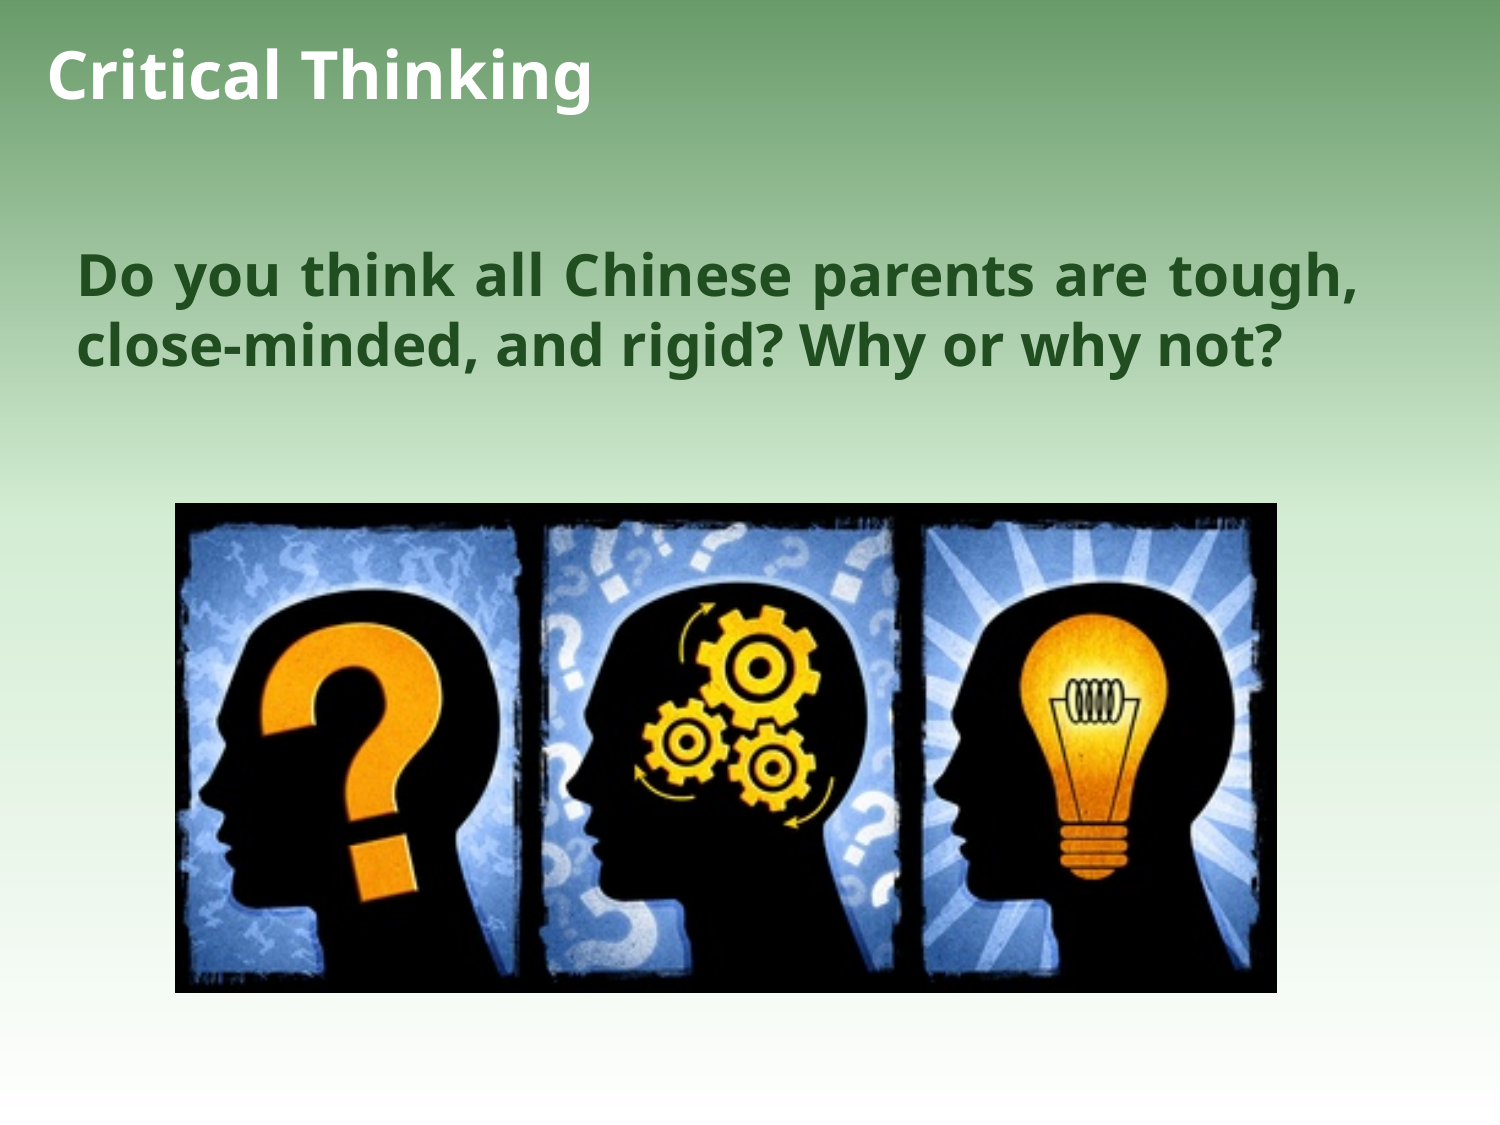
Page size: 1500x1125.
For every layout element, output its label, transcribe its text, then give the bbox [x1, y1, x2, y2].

title Do you think all Chinese parents are tough, close-minded, and rigid? Why or why not? [61, 257, 1375, 359]
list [174, 503, 1277, 994]
text_box Critical Thinking [13, 22, 1302, 123]
